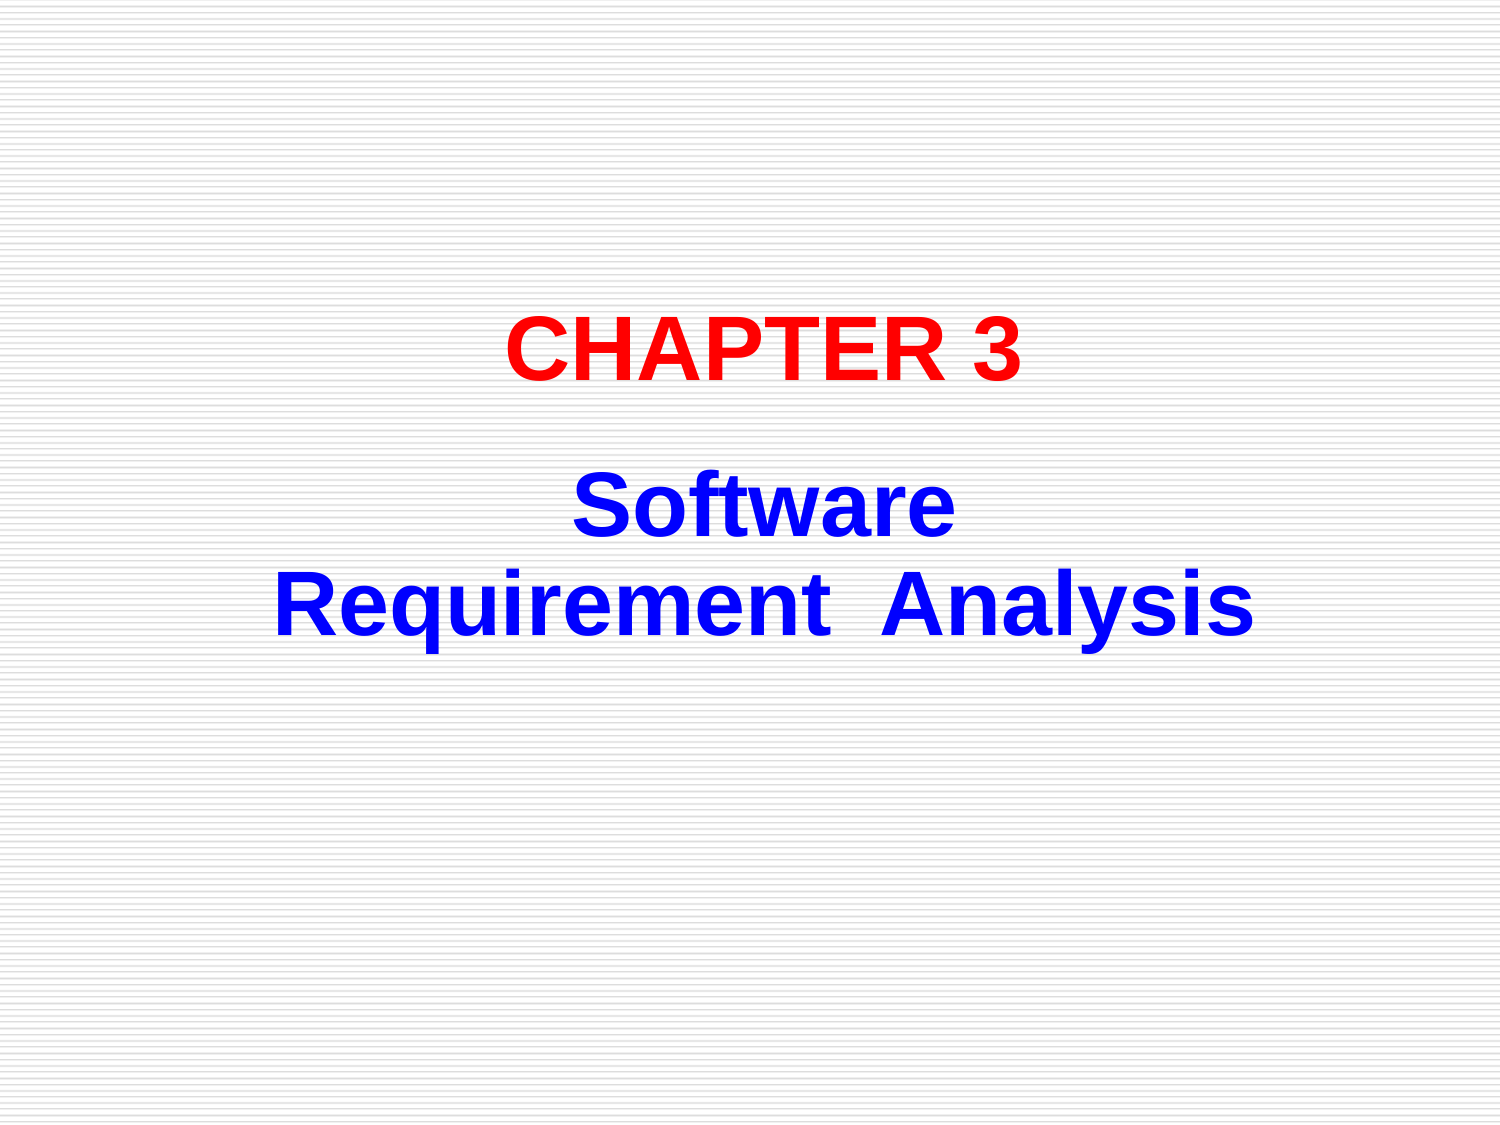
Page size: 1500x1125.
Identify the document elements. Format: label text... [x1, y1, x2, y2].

text_box CHAPTER 3 Software Requirement Analysis [29, 0, 1500, 652]
picture [0, 0, 1500, 1125]
